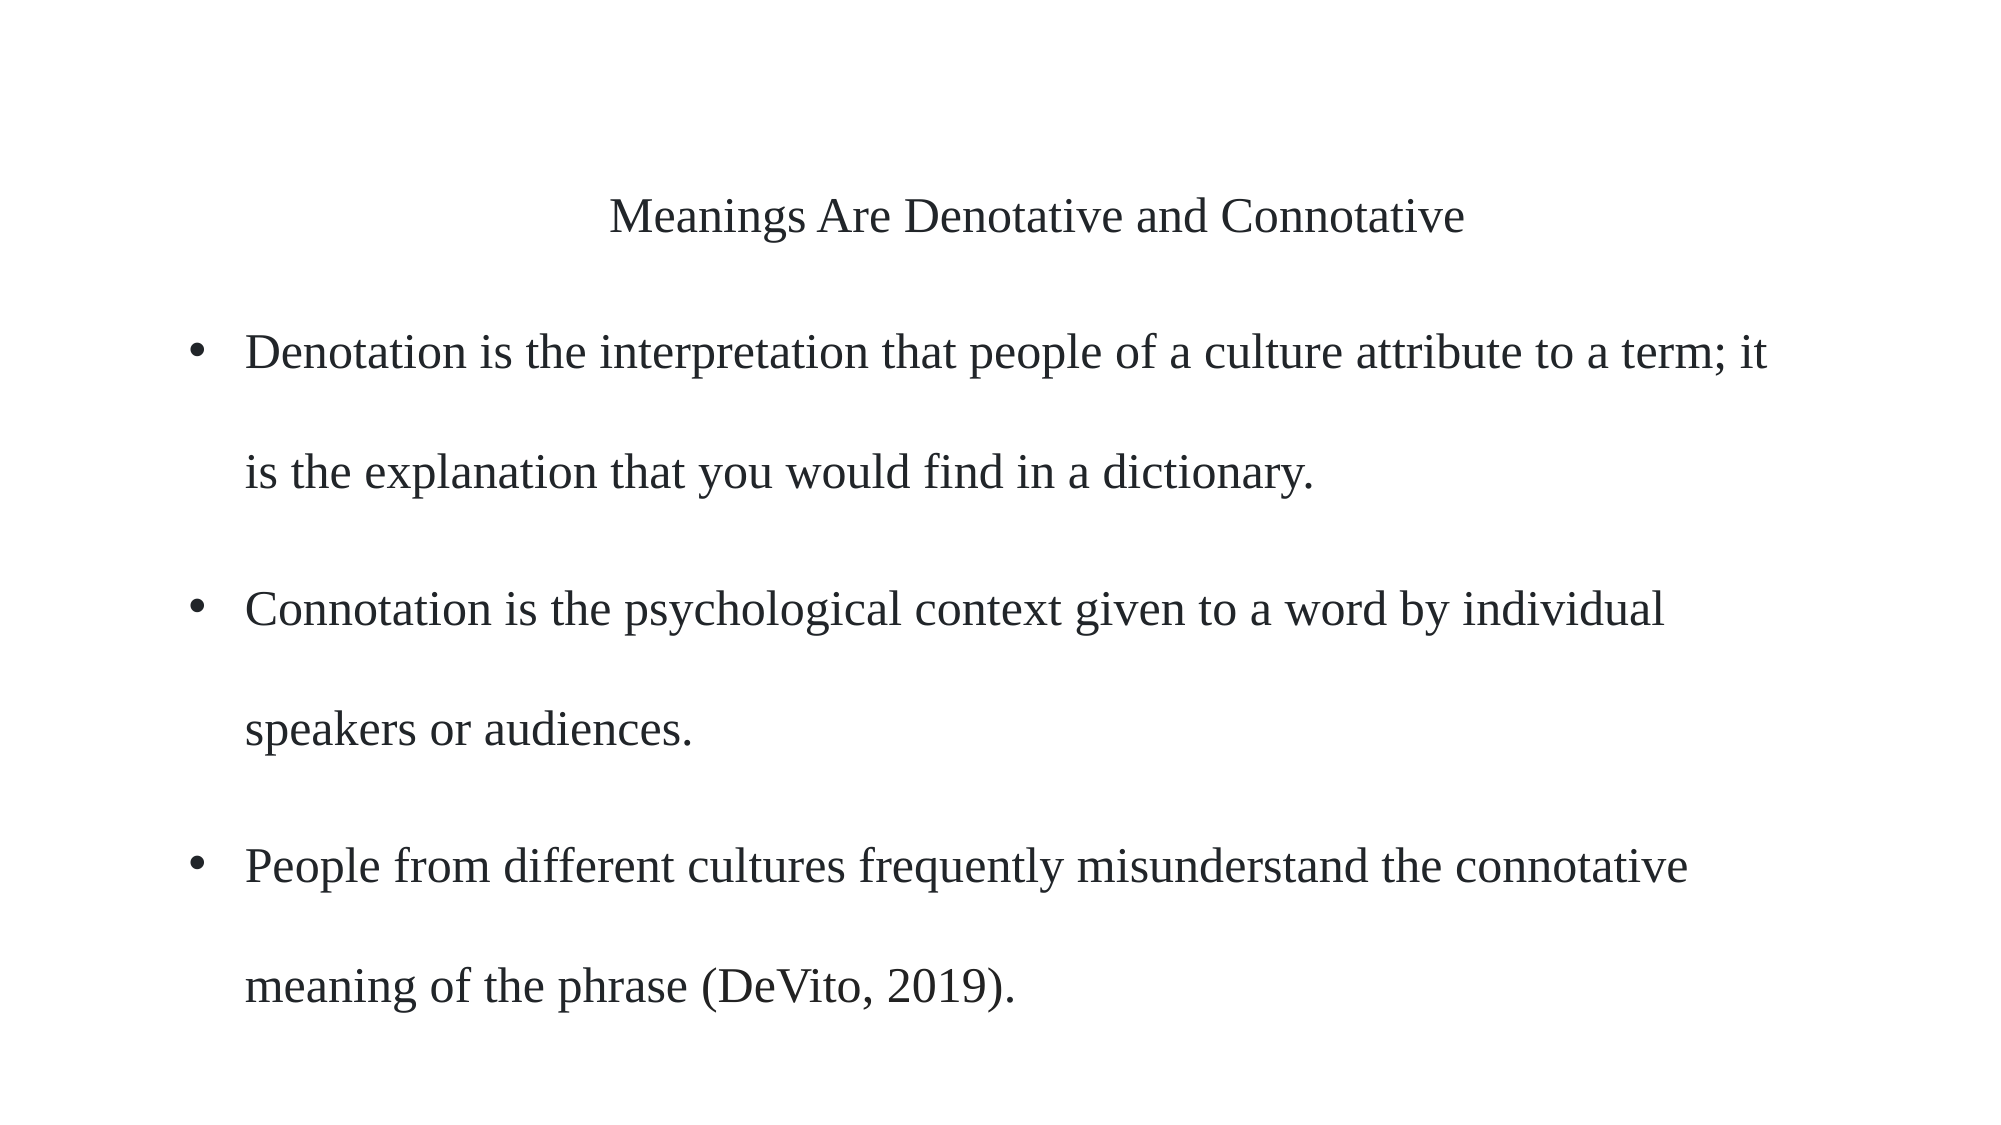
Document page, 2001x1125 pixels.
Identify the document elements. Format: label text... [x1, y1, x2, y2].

text_box Meanings Are Denotative and Connotative Denotation is the interpretation that people of a culture attribute to a term; it is the explanation that you would find in a dictionary. Connotation is the psychological context given to a word by individual speakers or audiences. People from different cultures frequently misunderstand the connotative meaning of the phrase (DeVito, 2019). [173, 114, 1826, 1020]
